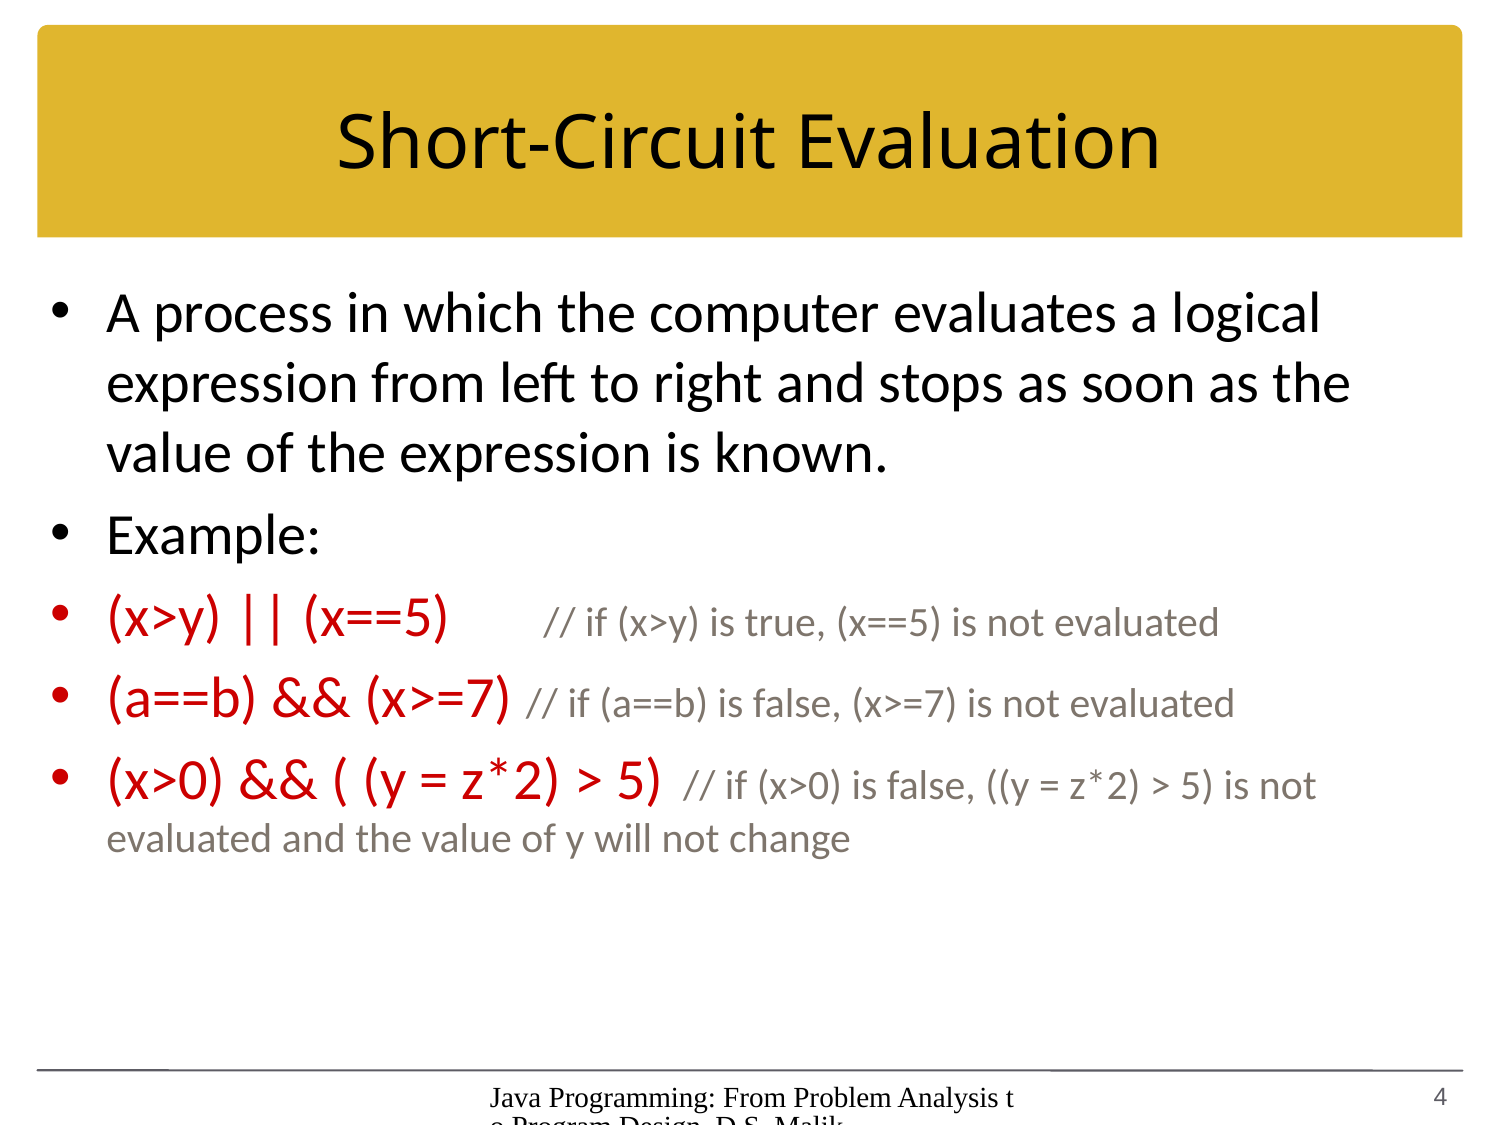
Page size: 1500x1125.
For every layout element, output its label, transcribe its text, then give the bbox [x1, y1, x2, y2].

footer Java Programming: From Problem Analysis to Program Design, D.S. Malik [474, 1069, 1038, 1123]
text_box A process in which the computer evaluates a logical expression from left to right and stops as soon as the value of the expression is known. Example: (x>y) || (x==5) // if (x>y) is true, (x==5) is not evaluated (a==b) && (x>=7) // if (a==b) is false, (x>=7) is not evaluated (x>0) && ( (y = z*2) > 5) // if (x>0) is false, ((y = z*2) > 5) is not evaluated and the value of y will not change [35, 267, 1500, 917]
slide_number 4 [1112, 1069, 1463, 1123]
title Short-Circuit Evaluation [49, 44, 1451, 233]
